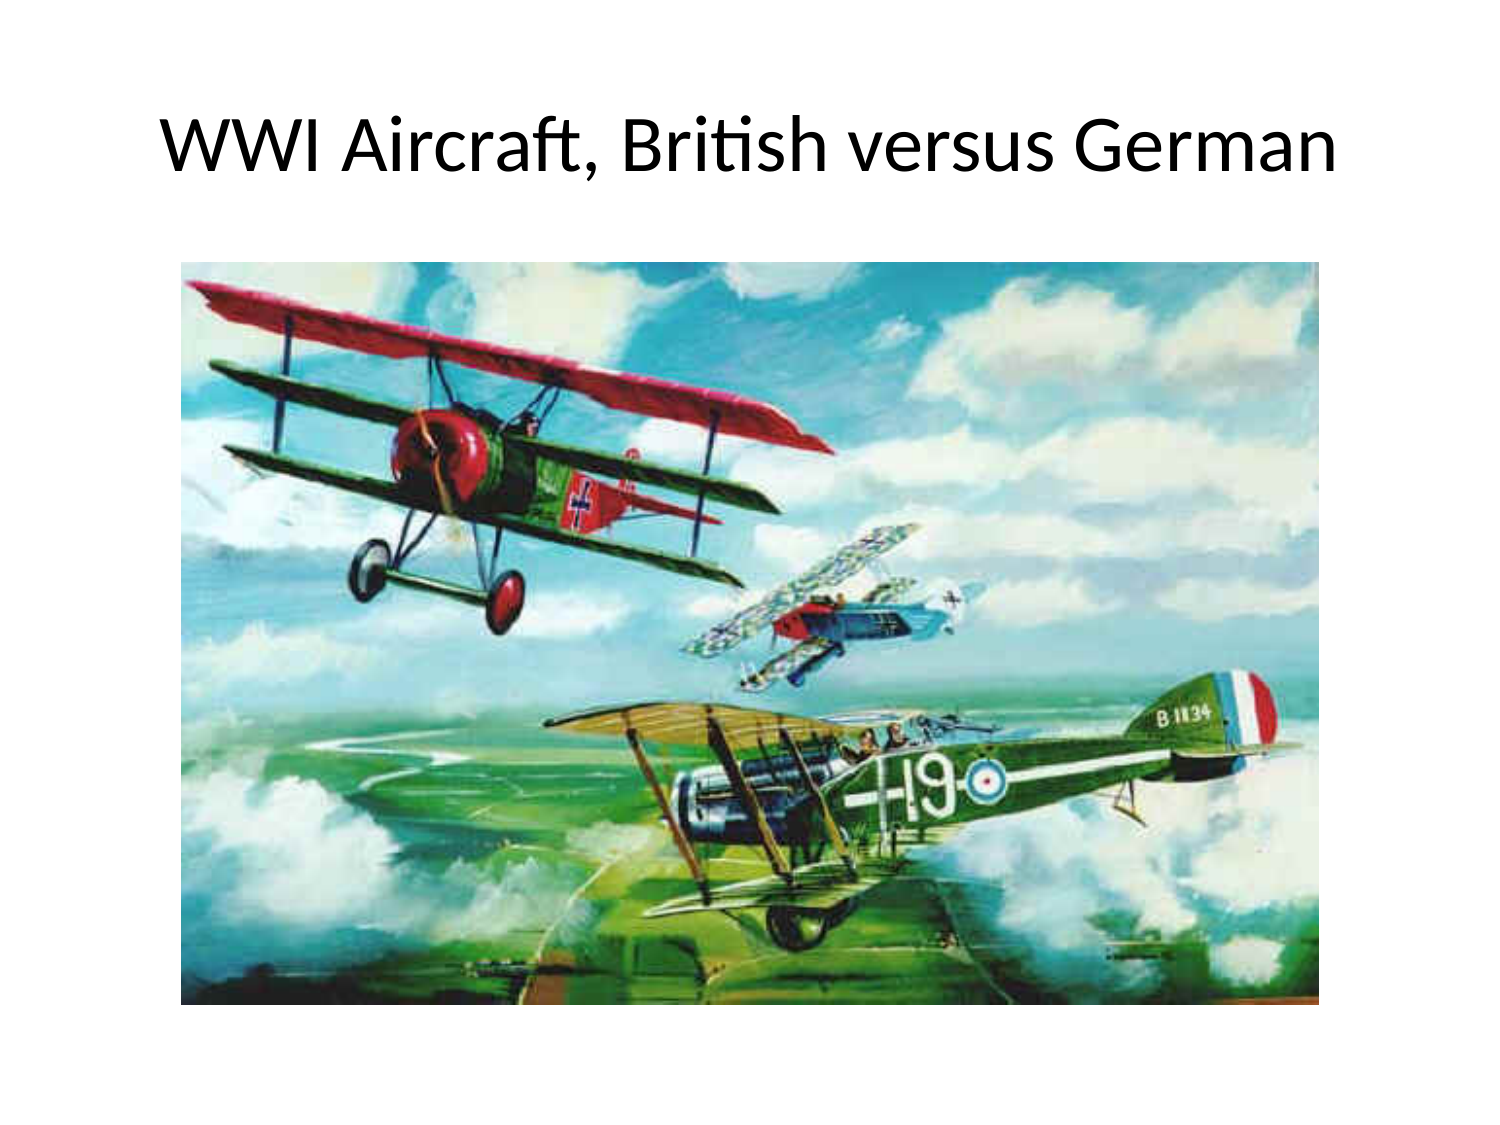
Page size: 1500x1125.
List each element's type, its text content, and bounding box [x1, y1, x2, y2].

title WWI Aircraft, British versus German [75, 45, 1425, 233]
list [74, 262, 1426, 1006]
